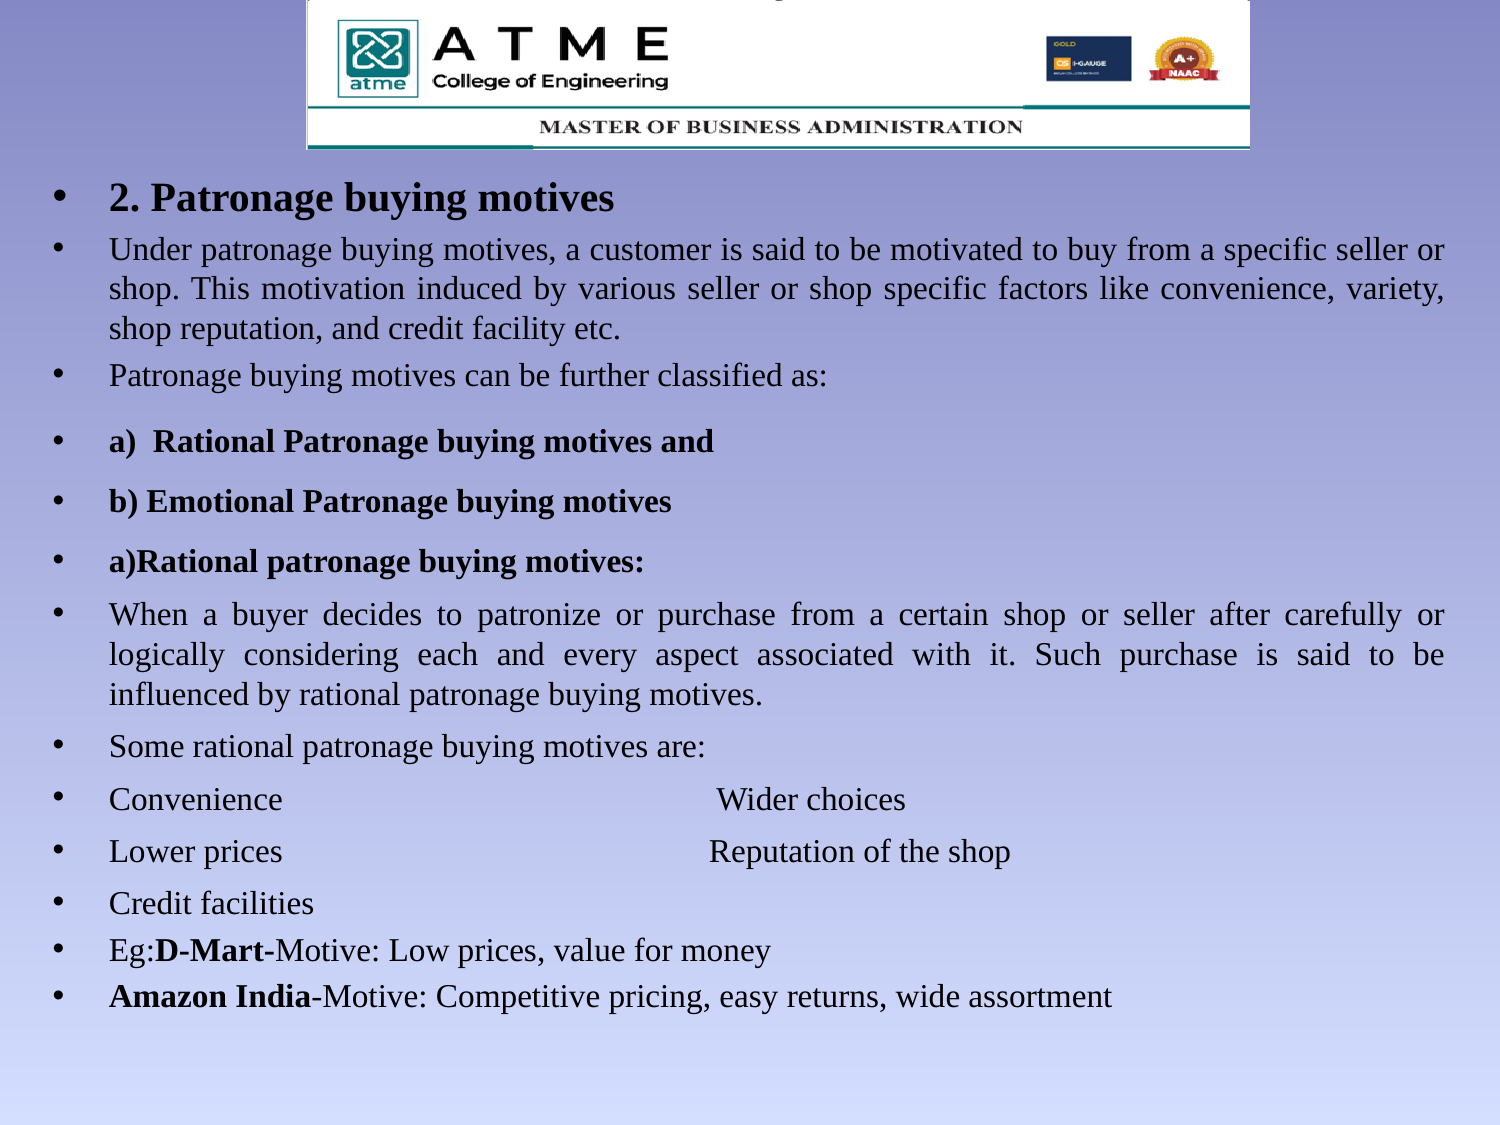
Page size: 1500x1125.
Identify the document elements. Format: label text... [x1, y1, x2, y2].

list 2. Patronage buying motives Under patronage buying motives, a customer is said to be motivated to buy from a specific seller or shop. This motivation induced by various seller or shop specific factors like convenience, variety, shop reputation, and credit facility etc. Patronage buying motives can be further classified as: a) Rational Patronage buying motives and b) Emotional Patronage buying motives a)Rational patronage buying motives: When a buyer decides to patronize or purchase from a certain shop or seller after carefully or logically considering each and every aspect associated with it. Such purchase is said to be influenced by rational patronage buying motives. Some rational patronage buying motives are: Convenience Wider choices Lower prices Reputation of the shop Credit facilities Eg:D-Mart-Motive: Low prices, value for money Amazon India-Motive: Competitive pricing, easy returns, wide assortment [37, 162, 1463, 1088]
picture [306, 0, 1250, 150]
